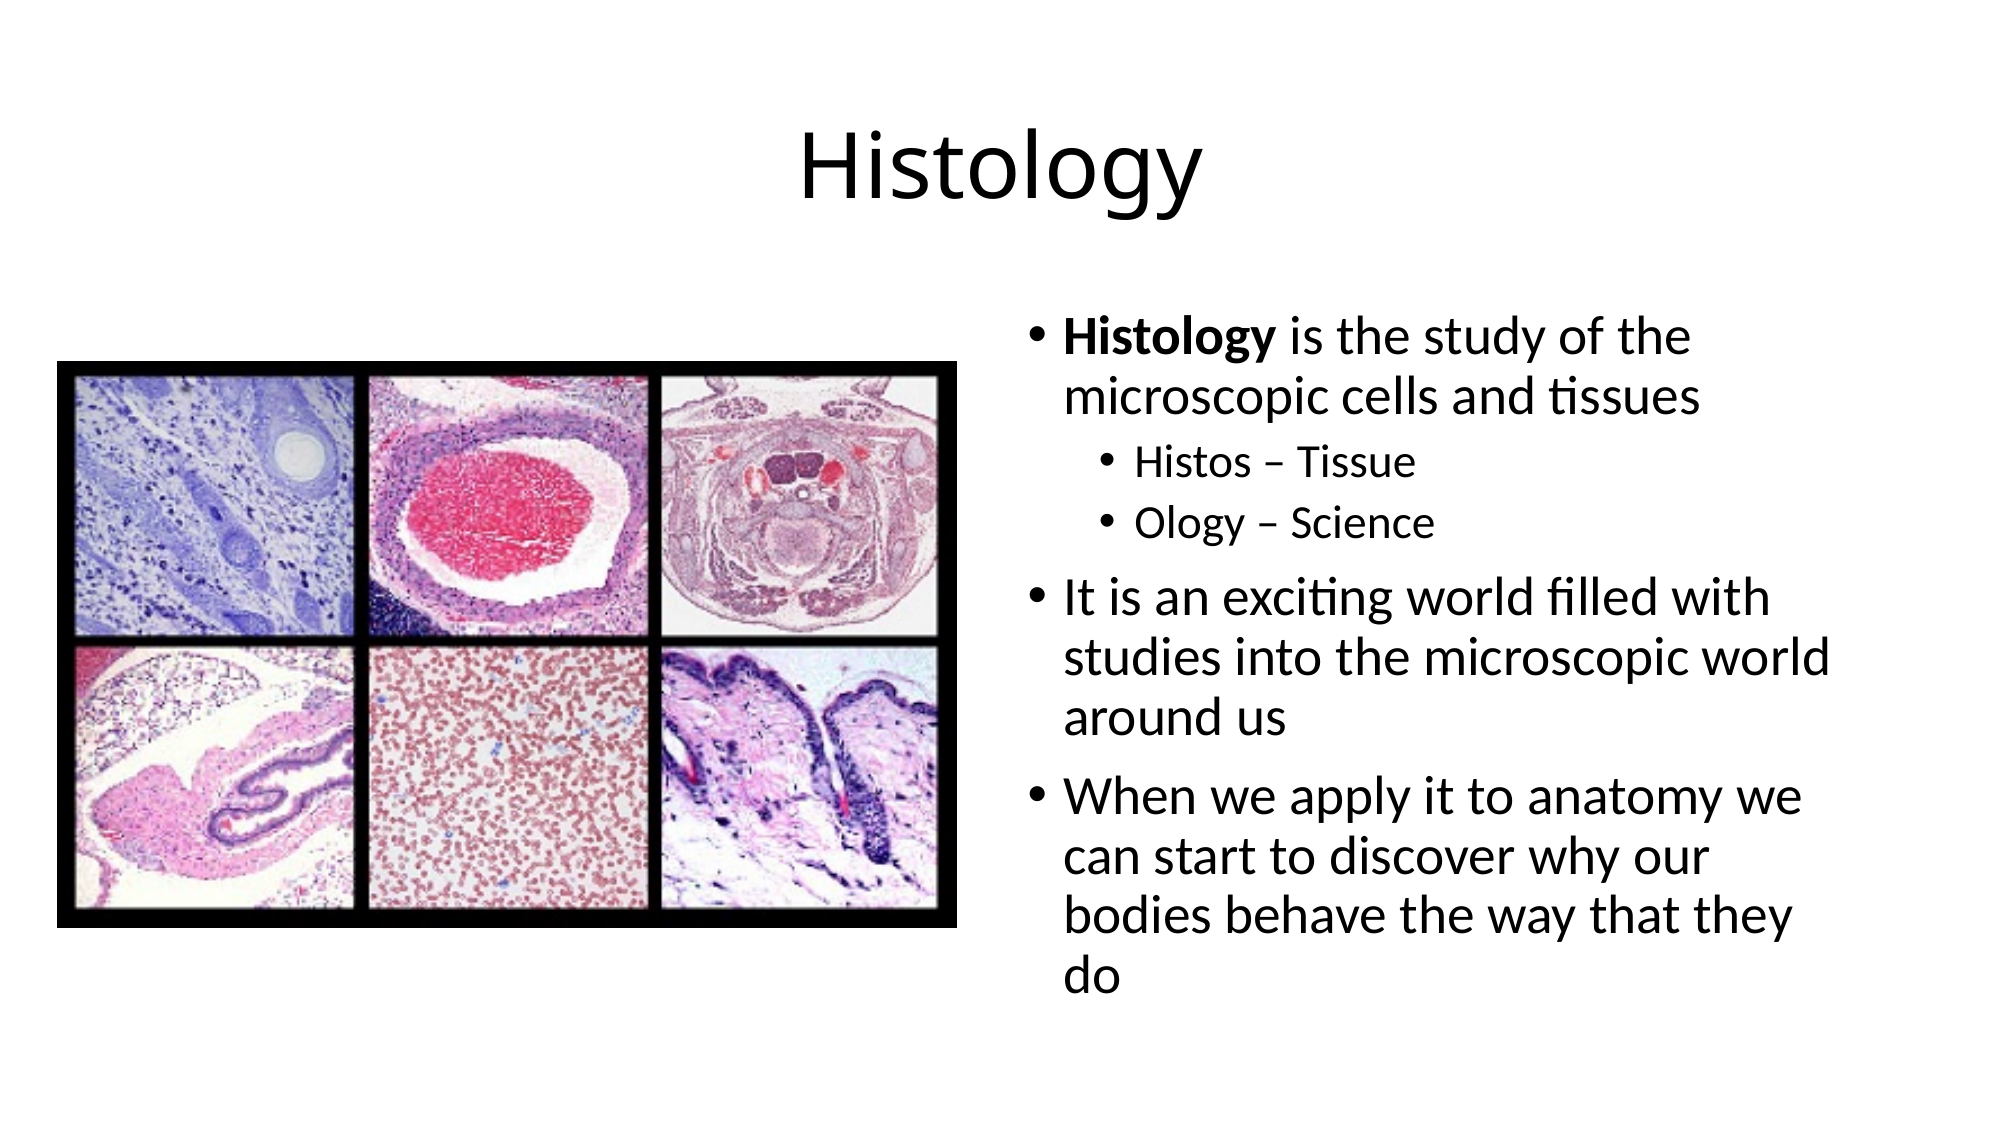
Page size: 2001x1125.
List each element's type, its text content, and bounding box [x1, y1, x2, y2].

list Histology is the study of the microscopic cells and tissues Histos – Tissue Ology – Science It is an exciting world filled with studies into the microscopic world around us When we apply it to anatomy we can start to discover why our bodies behave the way that they do [1012, 299, 1863, 1014]
title Histology [137, 59, 1863, 278]
picture [57, 361, 957, 928]
